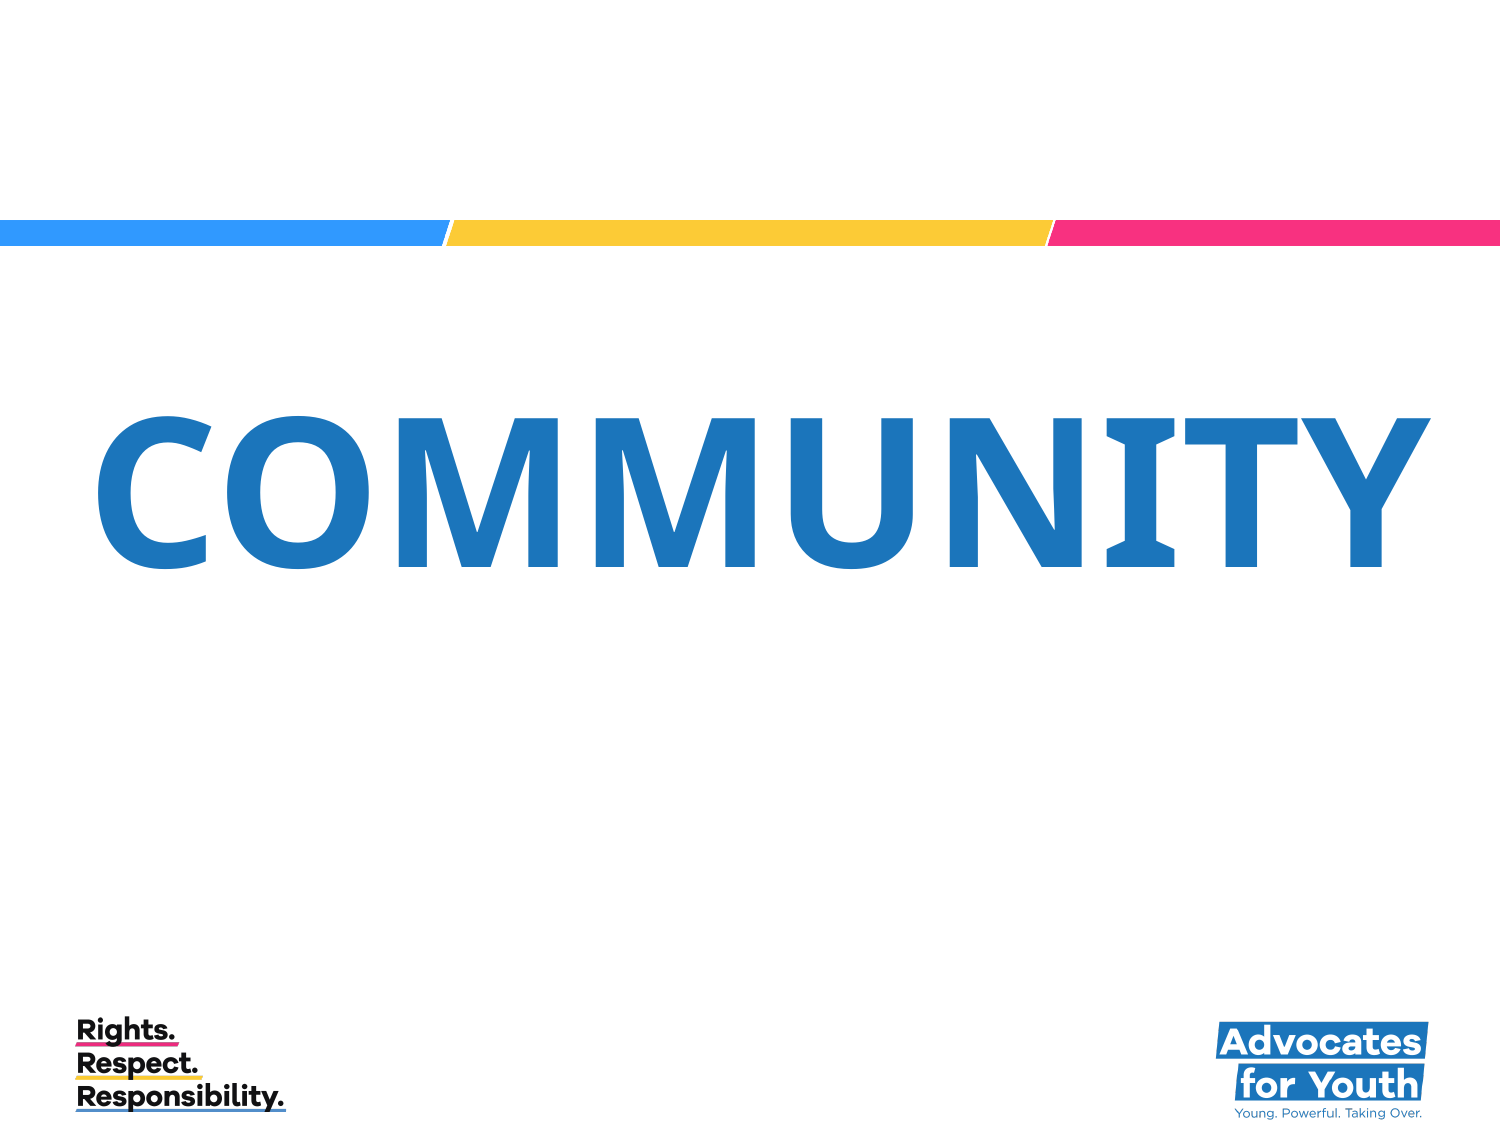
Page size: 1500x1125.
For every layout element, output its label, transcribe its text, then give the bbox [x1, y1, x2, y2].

list COMMUNITY [9, 352, 1500, 923]
picture [0, 207, 1500, 258]
